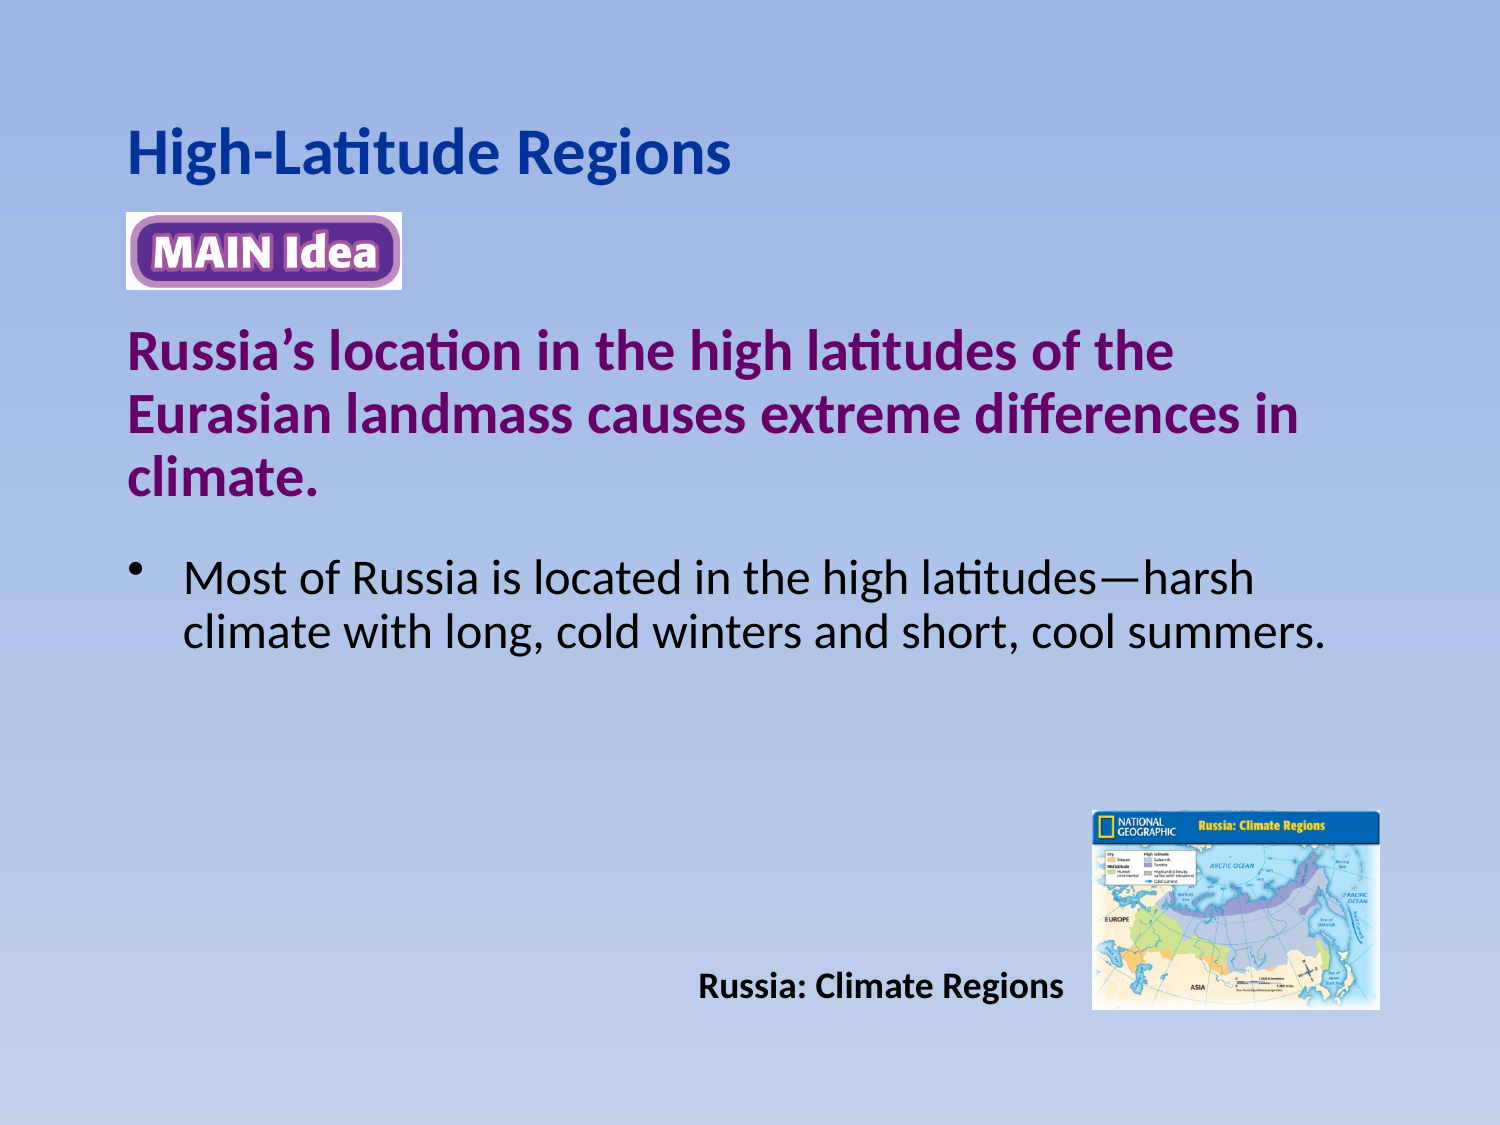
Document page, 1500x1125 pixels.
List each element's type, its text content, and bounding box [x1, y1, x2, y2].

text_box Most of Russia is located in the high latitudes—harsh climate with long, cold winters and short, cool summers. [112, 543, 1388, 667]
picture [126, 212, 403, 290]
text_box Russia’s location in the high latitudes of the Eurasian landmass causes extreme differences in climate. [112, 312, 1388, 517]
text_box Russia: Climate Regions [630, 954, 1080, 1015]
picture [1091, 809, 1380, 1010]
text_box High-Latitude Regions [112, 109, 1388, 196]
